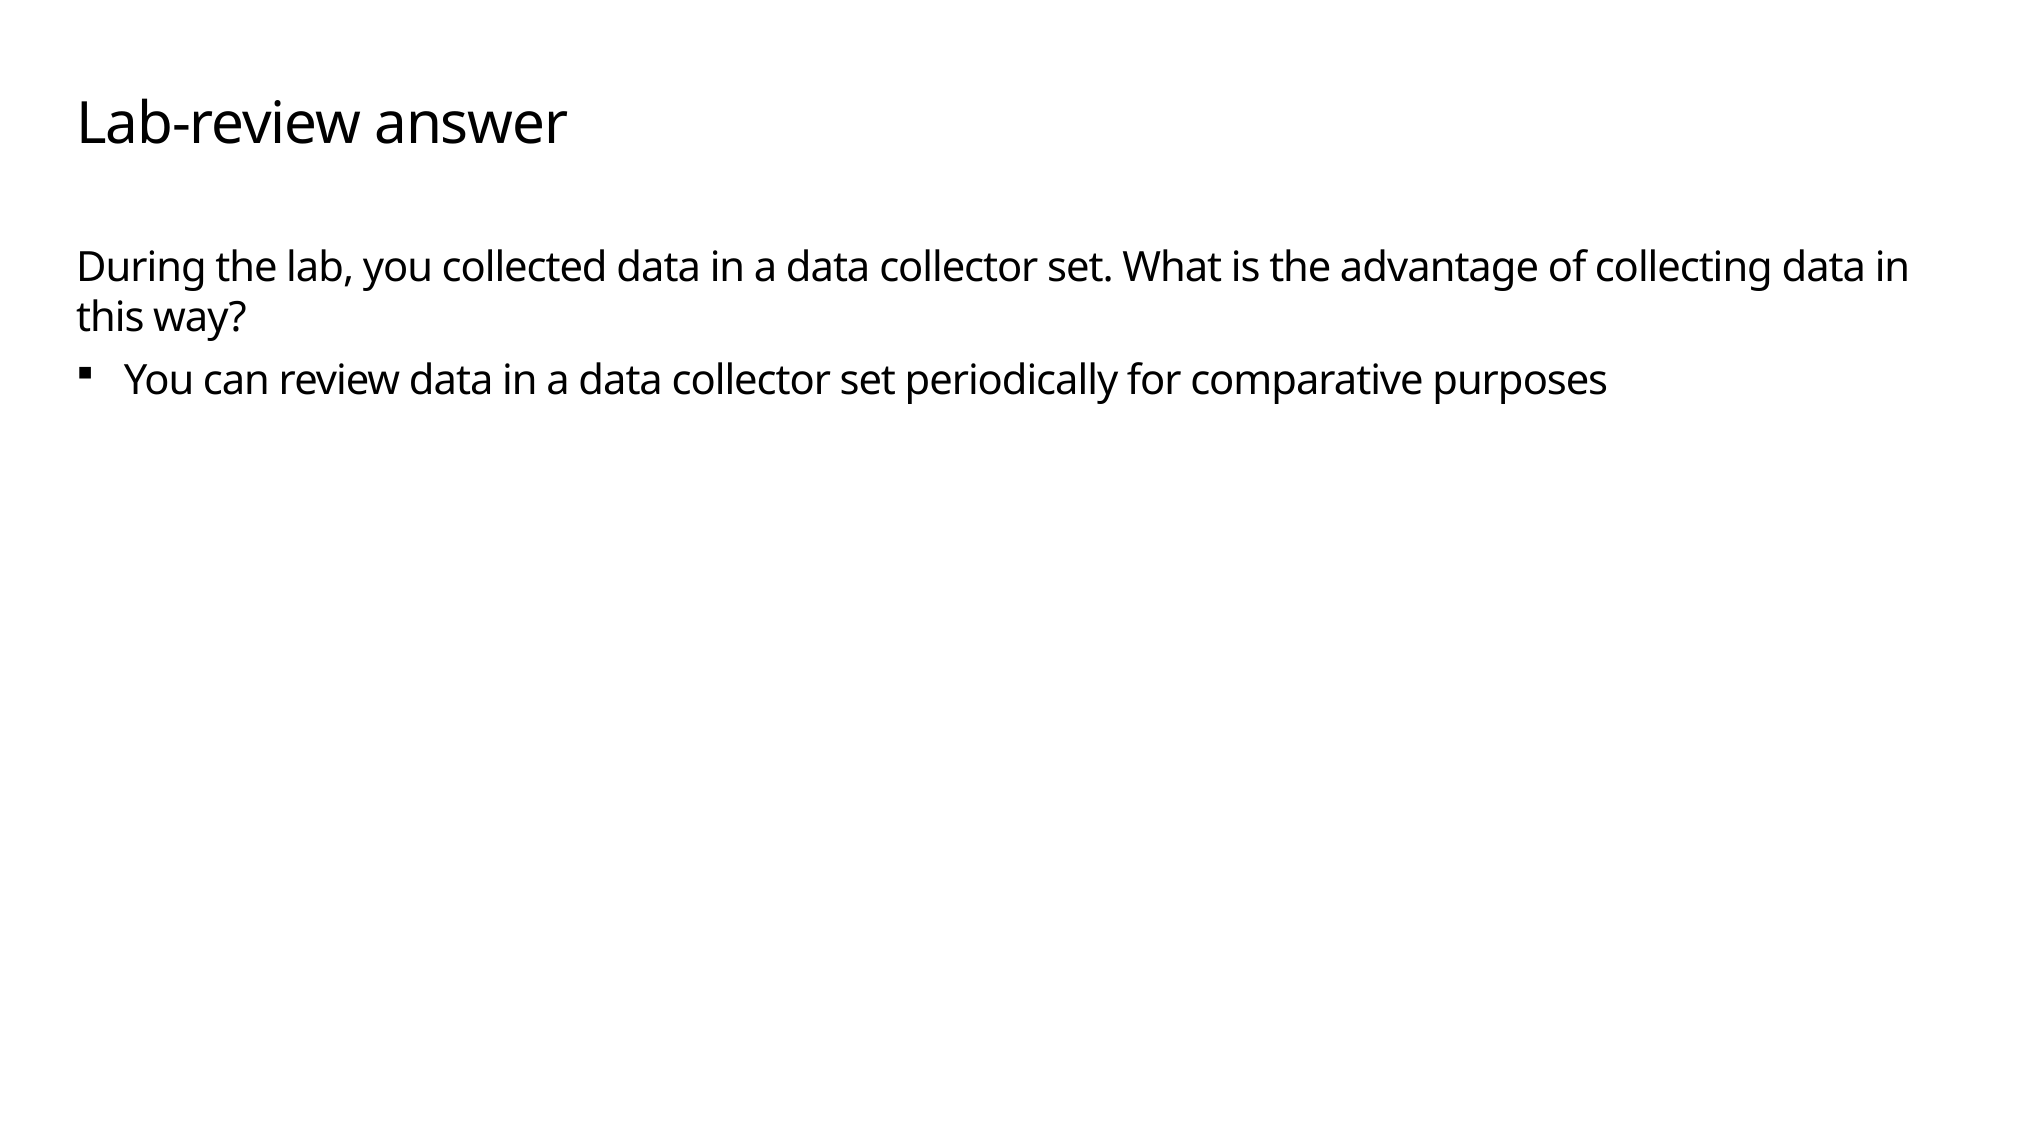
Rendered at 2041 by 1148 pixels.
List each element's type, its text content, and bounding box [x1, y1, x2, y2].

list During the lab, you collected data in a data collector set. What is the advantage of collecting data in this way? You can review data in a data collector set periodically for comparative purposes [76, 240, 1970, 1074]
title Lab-review answer [76, 93, 1968, 161]
